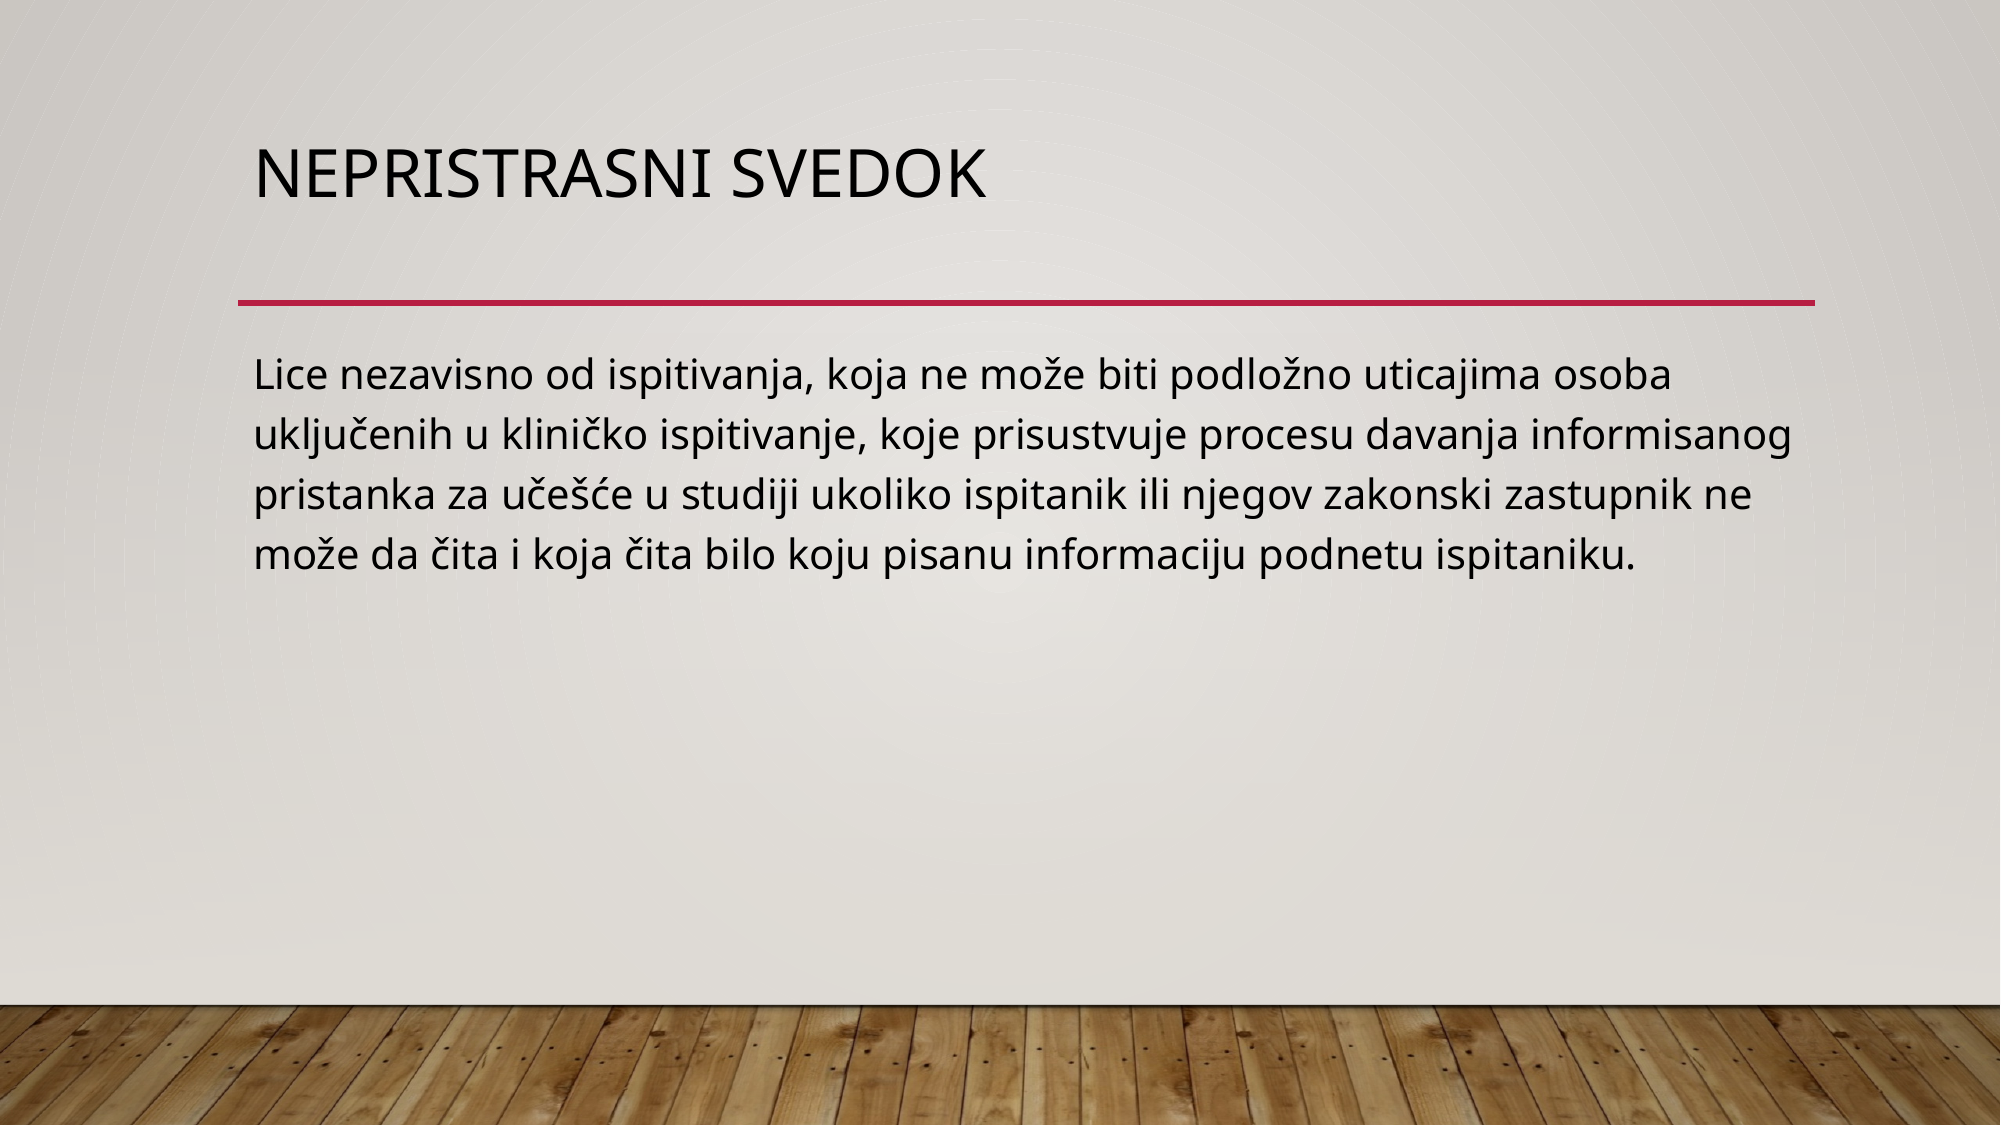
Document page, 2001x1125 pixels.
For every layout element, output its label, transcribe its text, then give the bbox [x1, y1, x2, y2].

list Lice nezavisno od ispitivanja, koja ne može biti podložno uticajima osoba uključenih u kliničko ispitivanje, koje prisustvuje procesu davanja informisanog pristanka za učešće u studiji ukoliko ispitanik ili njegov zakonski zastupnik ne može da čita i koja čita bilo koju pisanu informaciju podnetu ispitaniku. [238, 330, 1814, 897]
title Nepristrasni svedok [238, 131, 1814, 305]
picture [0, 1005, 2000, 1125]
